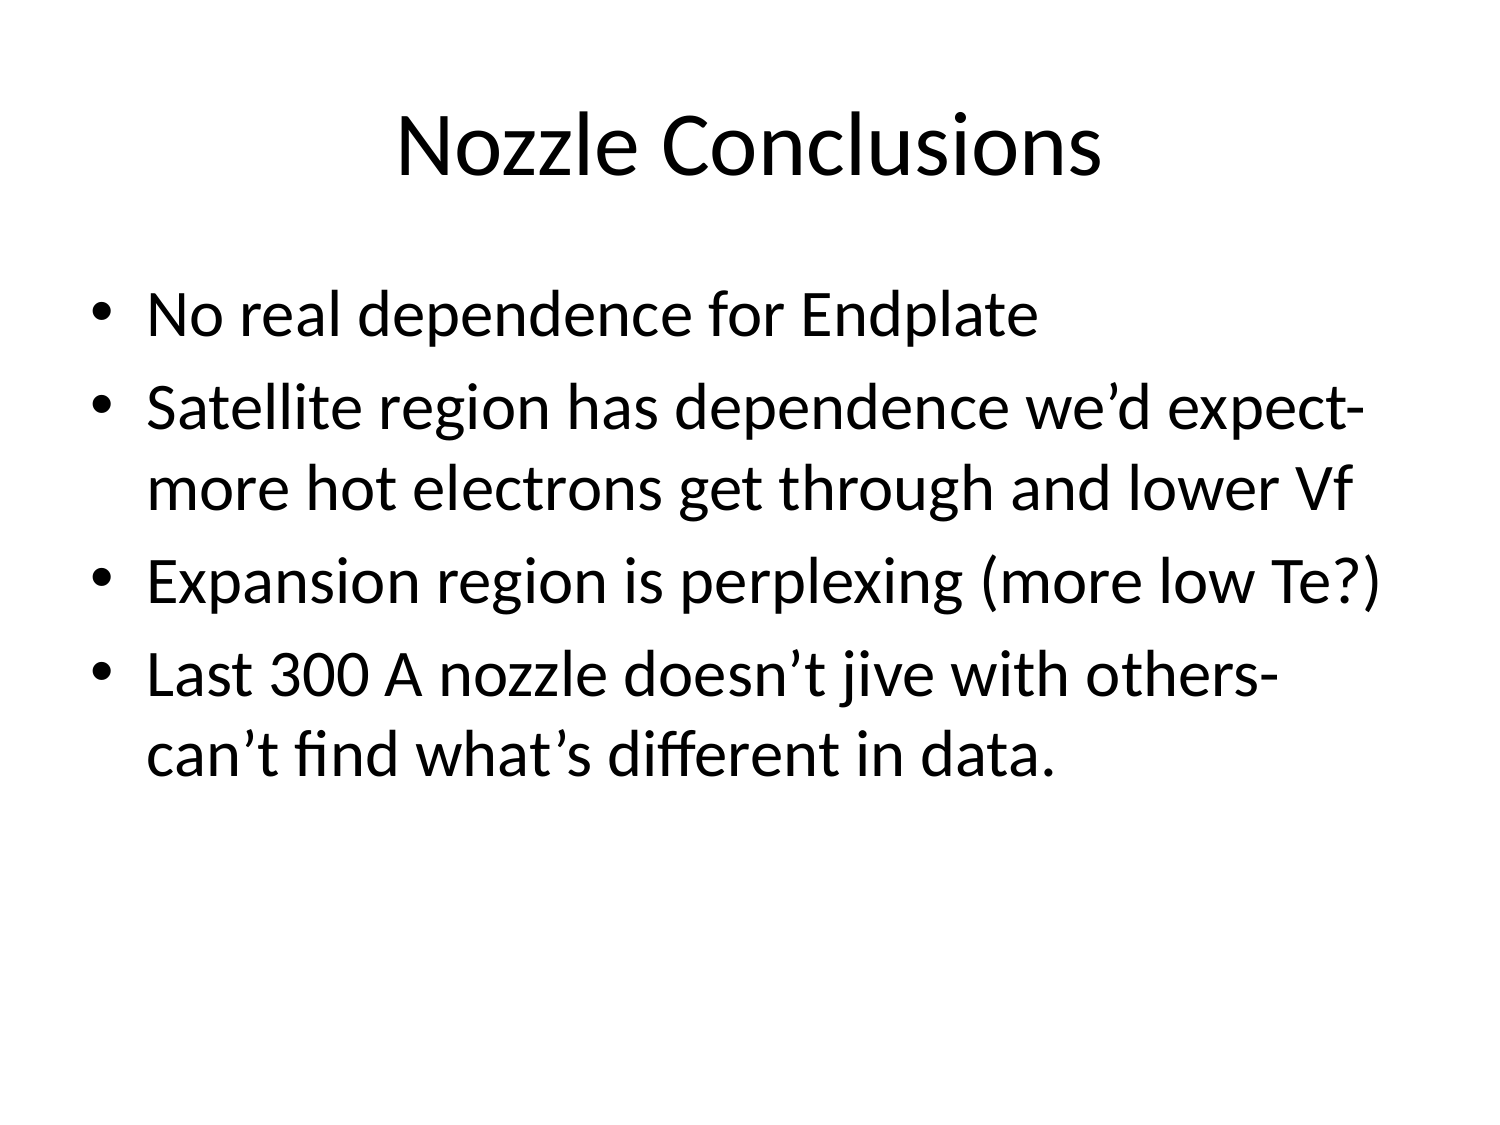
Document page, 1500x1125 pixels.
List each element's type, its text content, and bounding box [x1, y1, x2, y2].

list No real dependence for Endplate Satellite region has dependence we’d expect- more hot electrons get through and lower Vf Expansion region is perplexing (more low Te?) Last 300 A nozzle doesn’t jive with others- can’t find what’s different in data. [75, 262, 1425, 1005]
title Nozzle Conclusions [75, 45, 1425, 233]
